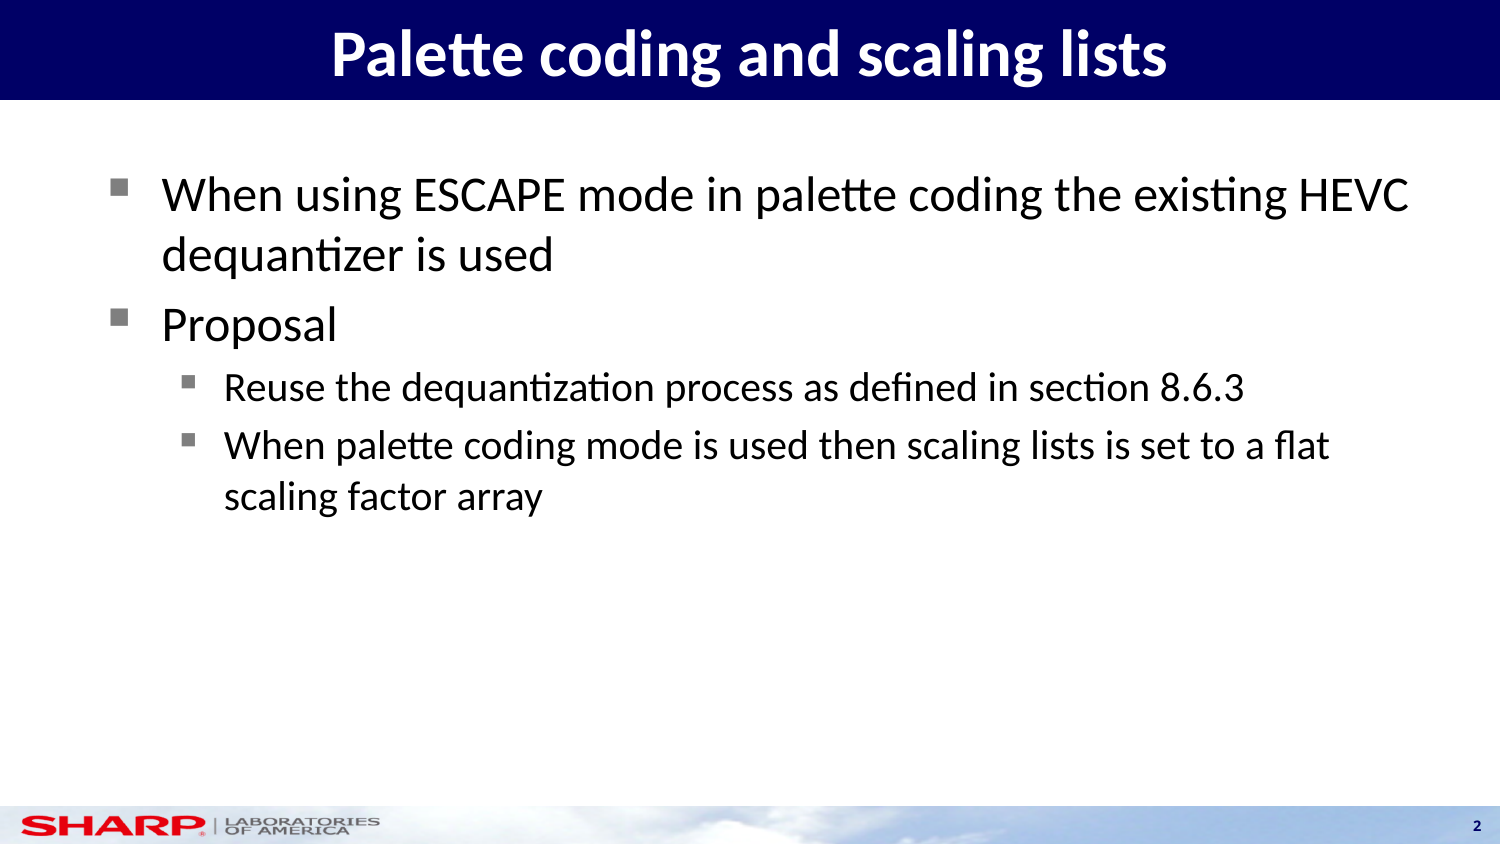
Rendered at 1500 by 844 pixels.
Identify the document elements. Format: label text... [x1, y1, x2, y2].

title Palette coding and scaling lists [16, 0, 1484, 101]
picture [0, 806, 1500, 844]
list When using ESCAPE mode in palette coding the existing HEVC dequantizer is used Proposal Reuse the dequantization process as defined in section 8.6.3 When palette coding mode is used then scaling lists is set to a flat scaling factor array [93, 154, 1432, 754]
